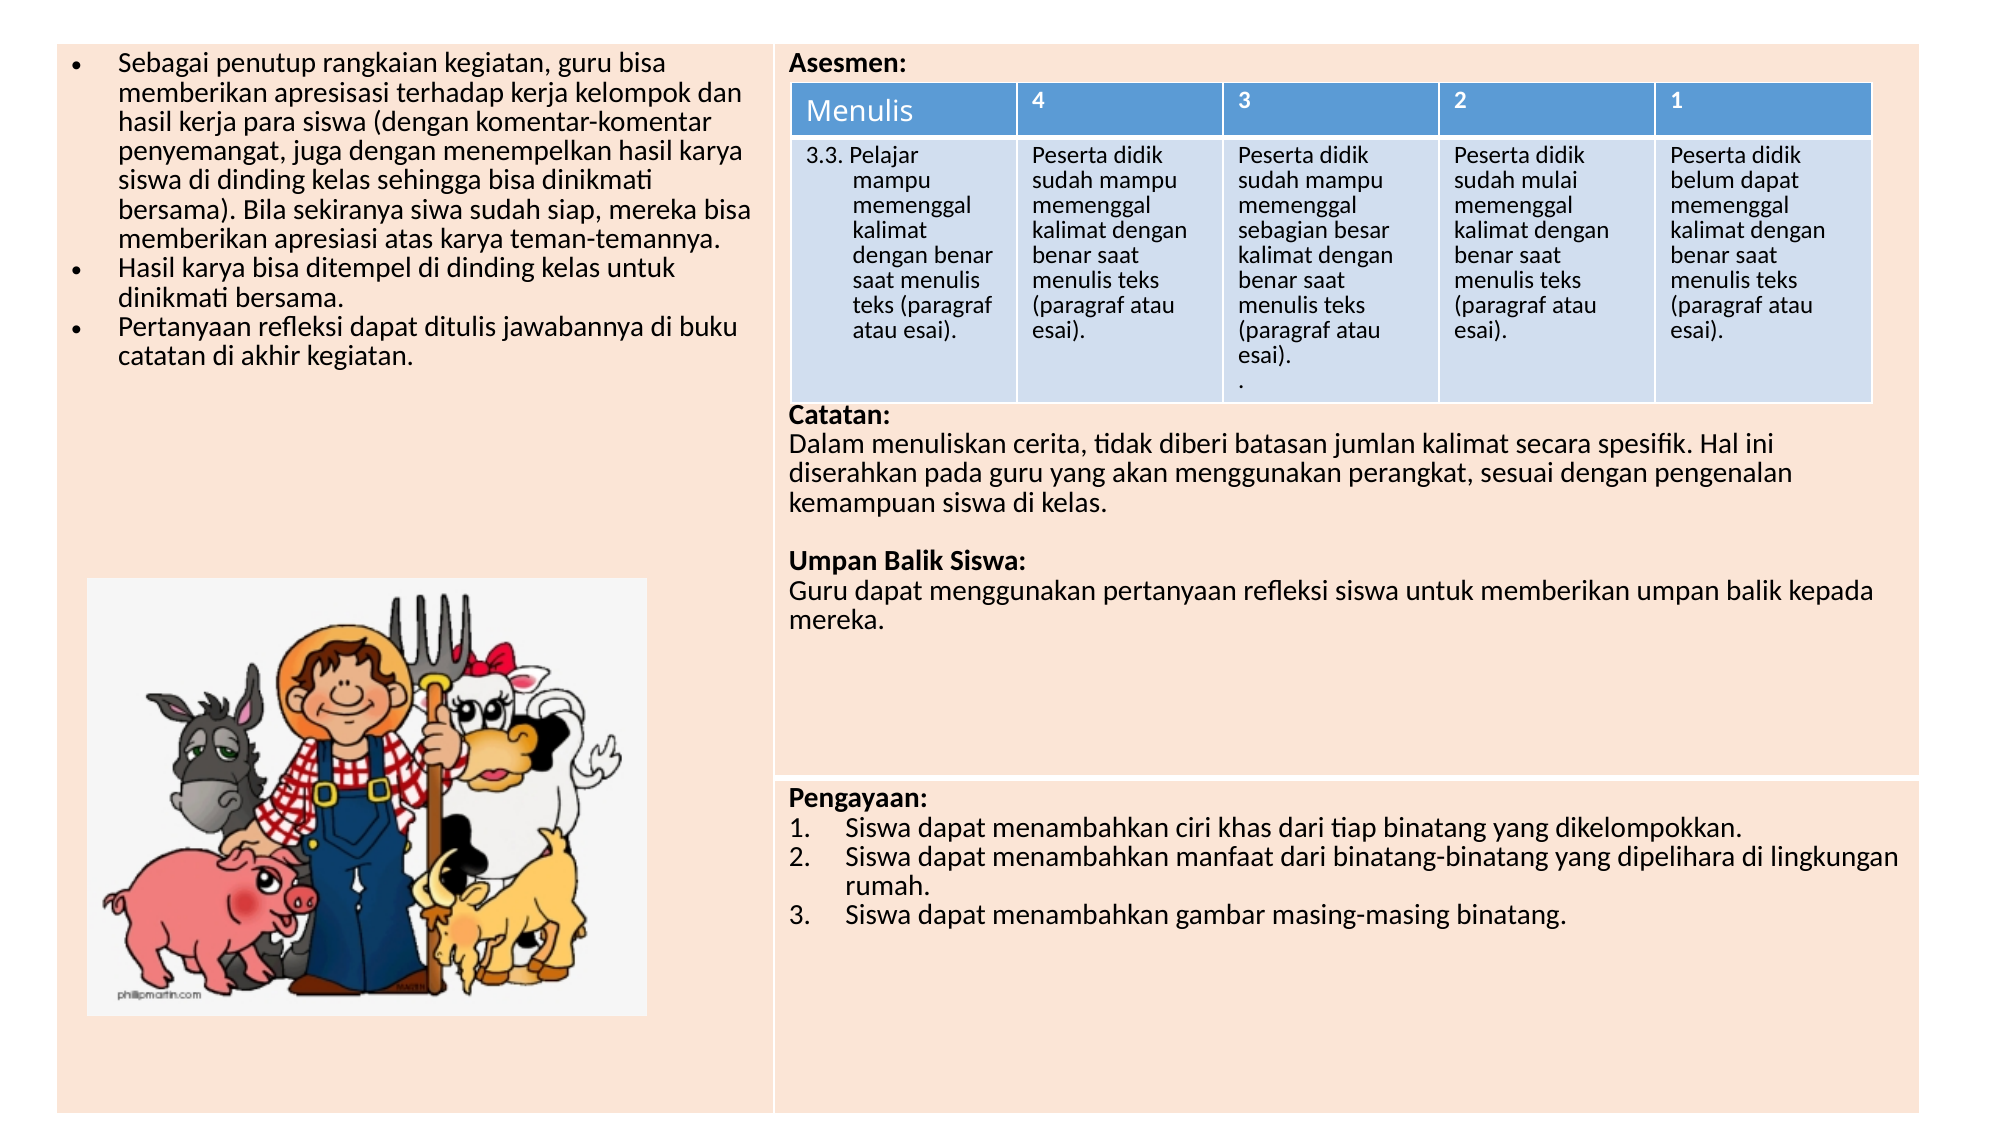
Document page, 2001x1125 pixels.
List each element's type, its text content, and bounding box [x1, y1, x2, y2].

table_header Asesmen: Catatan: Dalam menuliskan cerita, tidak diberi batasan jumlan kalimat secara spesifik. Hal ini diserahkan pada guru yang akan menggunakan perangkat, sesuai dengan pengenalan kemampuan siswa di kelas. Umpan Balik Siswa: Guru dapat menggunakan pertanyaan refleksi siswa untuk memberikan umpan balik kepada mereka. [775, 44, 1919, 775]
picture [87, 577, 648, 1016]
table_header 3 [1224, 83, 1438, 135]
table_cell Peserta didik sudah mampu memenggal sebagian besar kalimat dengan benar saat menulis teks (paragraf atau esai). . [1224, 140, 1438, 402]
table_header 1 [1656, 83, 1871, 135]
table_cell 3.3. Pelajar mampu memenggal kalimat dengan benar saat menulis teks (paragraf atau esai). [792, 140, 1016, 402]
table_cell Pengayaan: Siswa dapat menambahkan ciri khas dari tiap binatang yang dikelompokkan. Siswa dapat menambahkan manfaat dari binatang-binatang yang dipelihara di lingkungan rumah. Siswa dapat menambahkan gambar masing-masing binatang. [775, 781, 1919, 1113]
table_header Menulis [792, 83, 1016, 135]
table_cell Peserta didik sudah mampu memenggal kalimat dengan benar saat menulis teks (paragraf atau esai). [1018, 140, 1222, 402]
table_header Sebagai penutup rangkaian kegiatan, guru bisa memberikan apresisasi terhadap kerja kelompok dan hasil kerja para siswa (dengan komentar-komentar penyemangat, juga dengan menempelkan hasil karya siswa di dinding kelas sehingga bisa dinikmati bersama). Bila sekiranya siwa sudah siap, mereka bisa memberikan apresiasi atas karya teman-temannya. Hasil karya bisa ditempel di dinding kelas untuk dinikmati bersama. Pertanyaan refleksi dapat ditulis jawabannya di buku catatan di akhir kegiatan. [57, 44, 773, 1113]
table_cell Peserta didik sudah mulai memenggal kalimat dengan benar saat menulis teks (paragraf atau esai). [1440, 140, 1654, 402]
table_header 2 [1440, 83, 1654, 135]
table_cell Peserta didik belum dapat memenggal kalimat dengan benar saat menulis teks (paragraf atau esai). [1656, 140, 1871, 402]
table_header 4 [1018, 83, 1222, 135]
